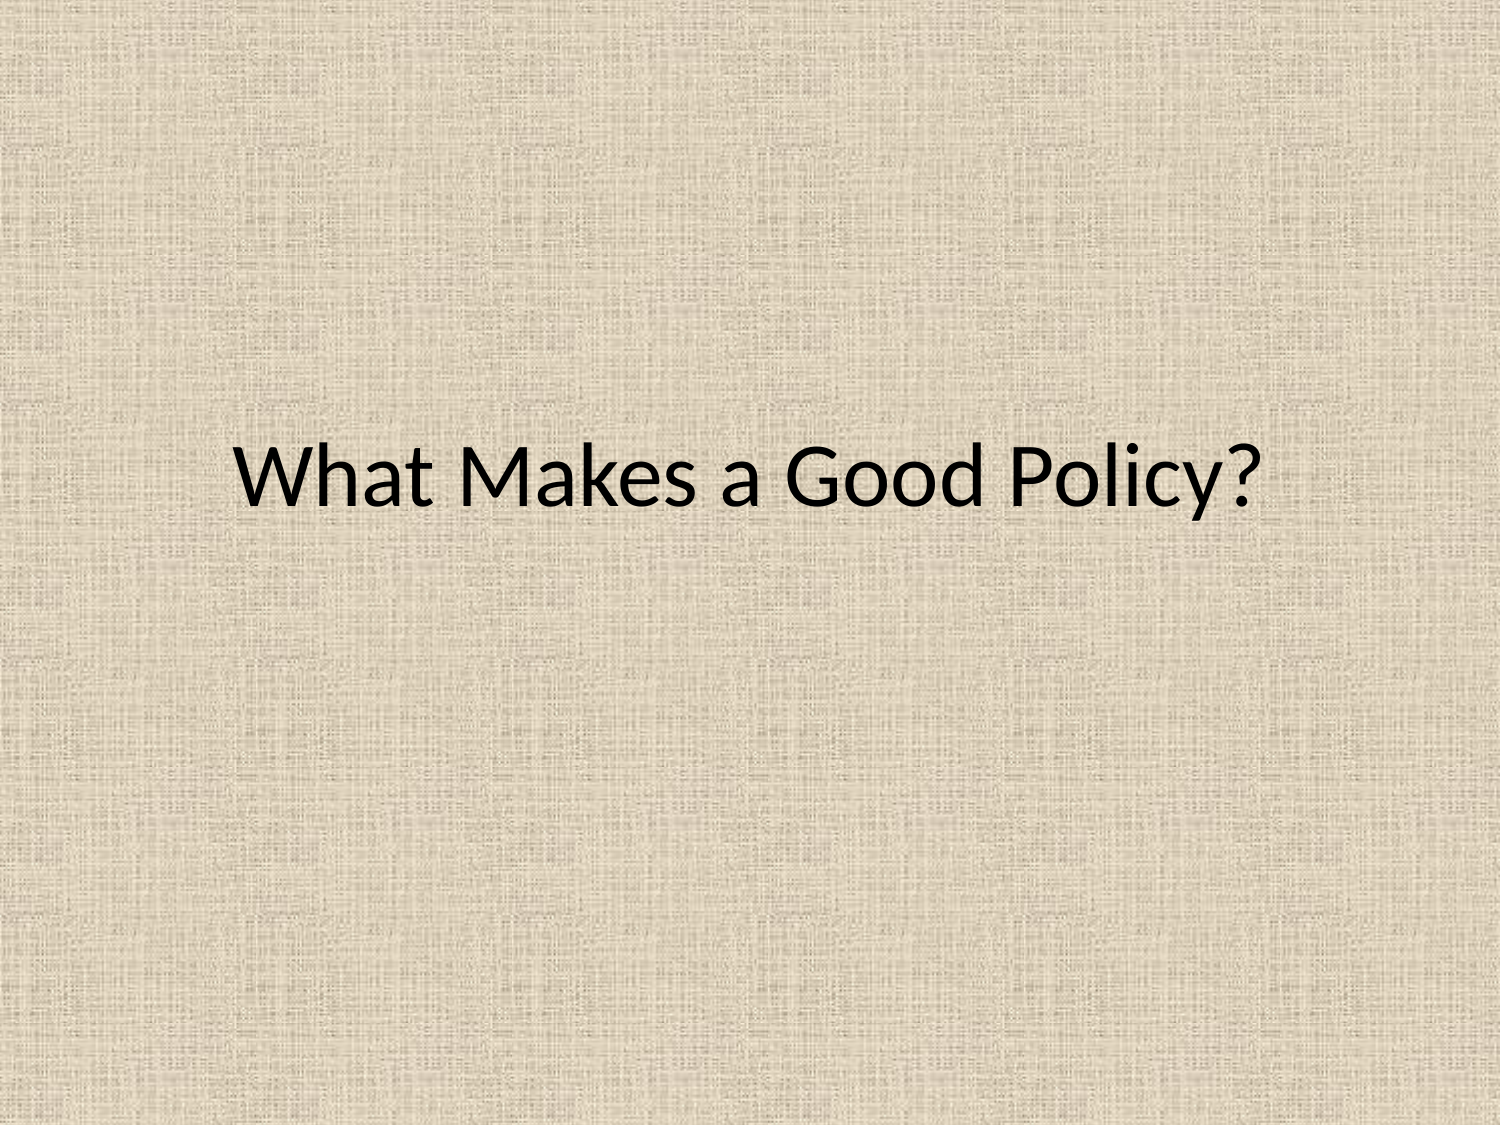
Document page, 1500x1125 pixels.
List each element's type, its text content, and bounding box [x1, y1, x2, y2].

picture [0, 0, 1500, 1125]
title What Makes a Good Policy? [112, 349, 1388, 591]
